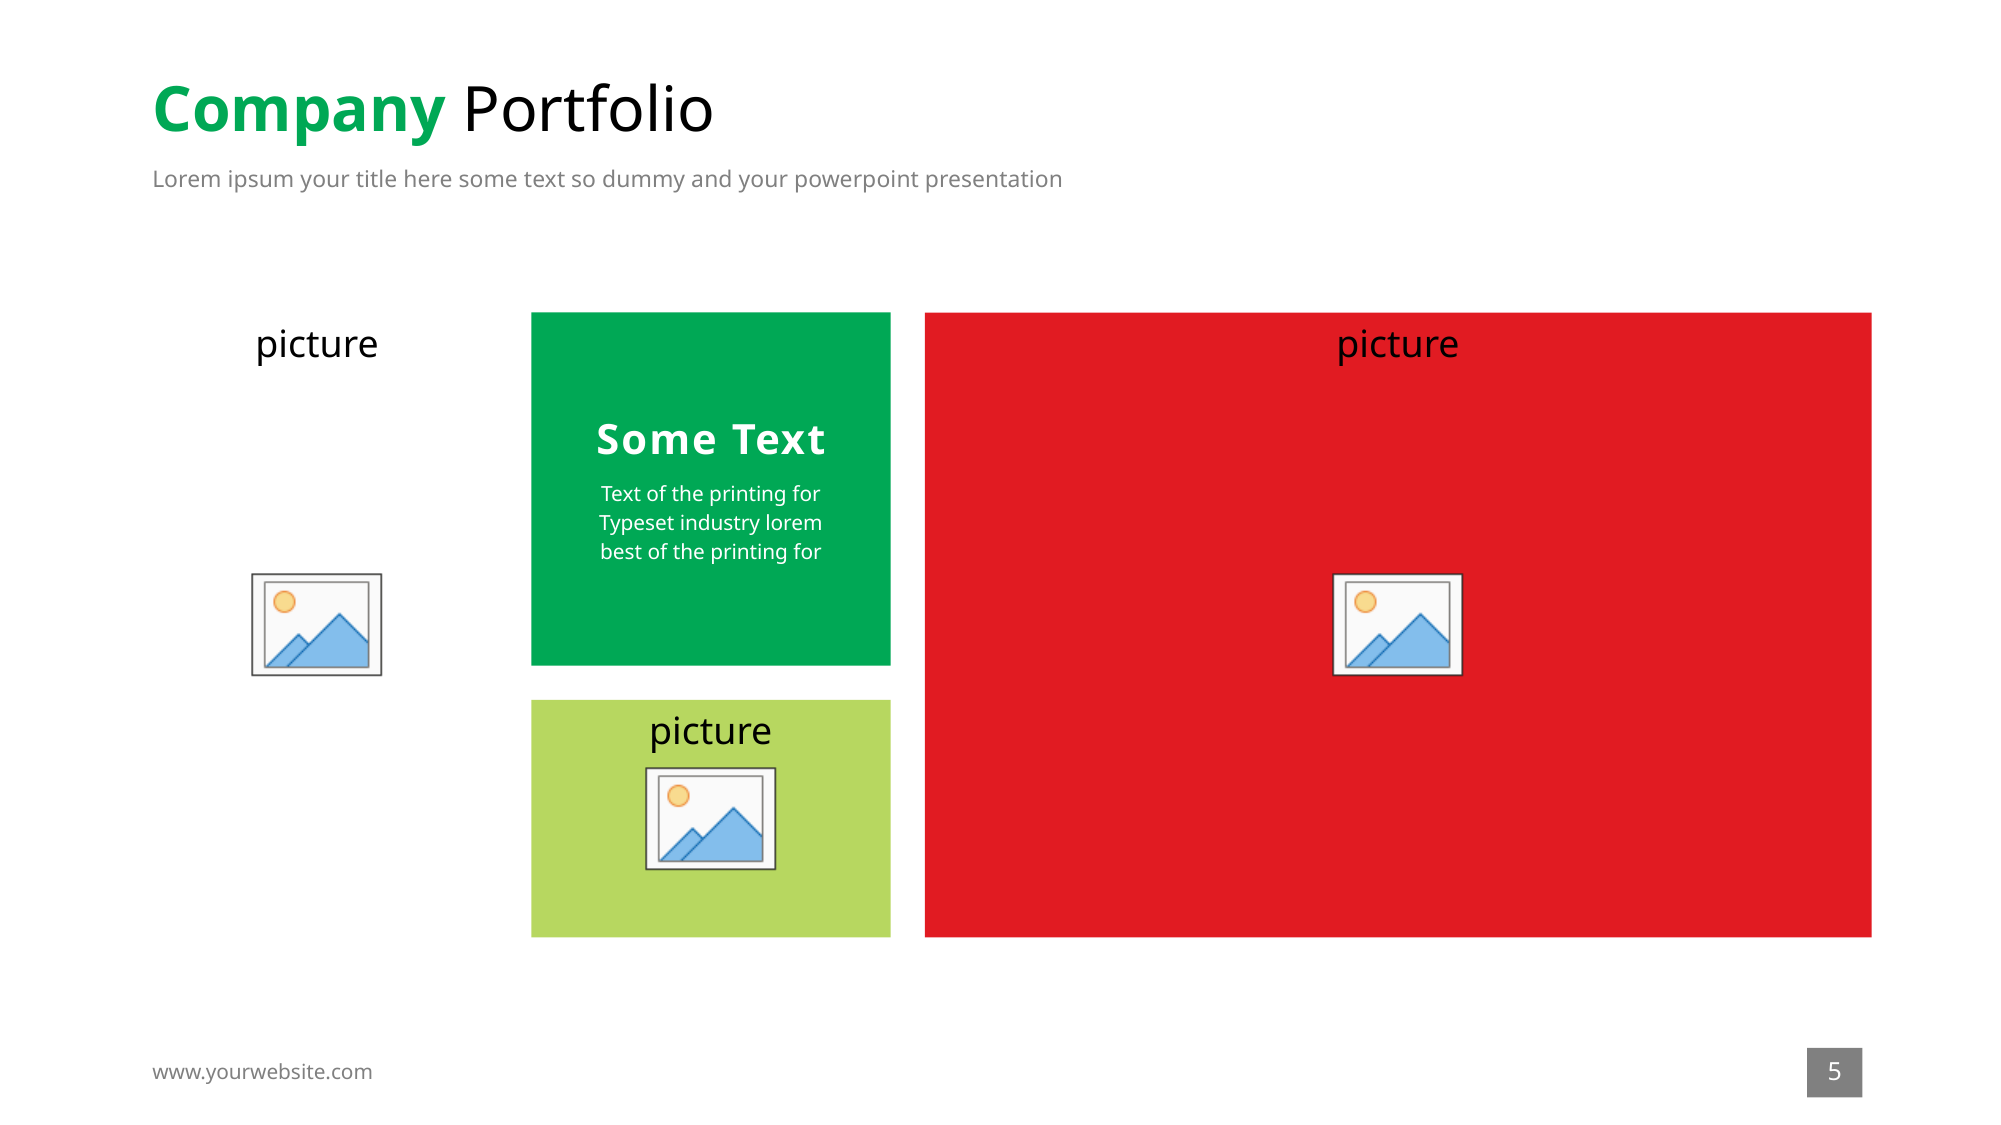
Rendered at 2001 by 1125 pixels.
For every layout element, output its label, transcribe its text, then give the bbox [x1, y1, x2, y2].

title Company Portfolio [137, 55, 1863, 160]
picture [137, 312, 497, 938]
picture [531, 699, 891, 938]
footer www.yourwebsite.com [137, 1042, 462, 1103]
list Lorem ipsum your title here some text so dummy and your powerpoint presentation [137, 160, 1863, 207]
text_box [530, 311, 892, 667]
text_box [568, 405, 854, 573]
picture [924, 312, 1872, 938]
slide_number 5 [1797, 1039, 1872, 1106]
